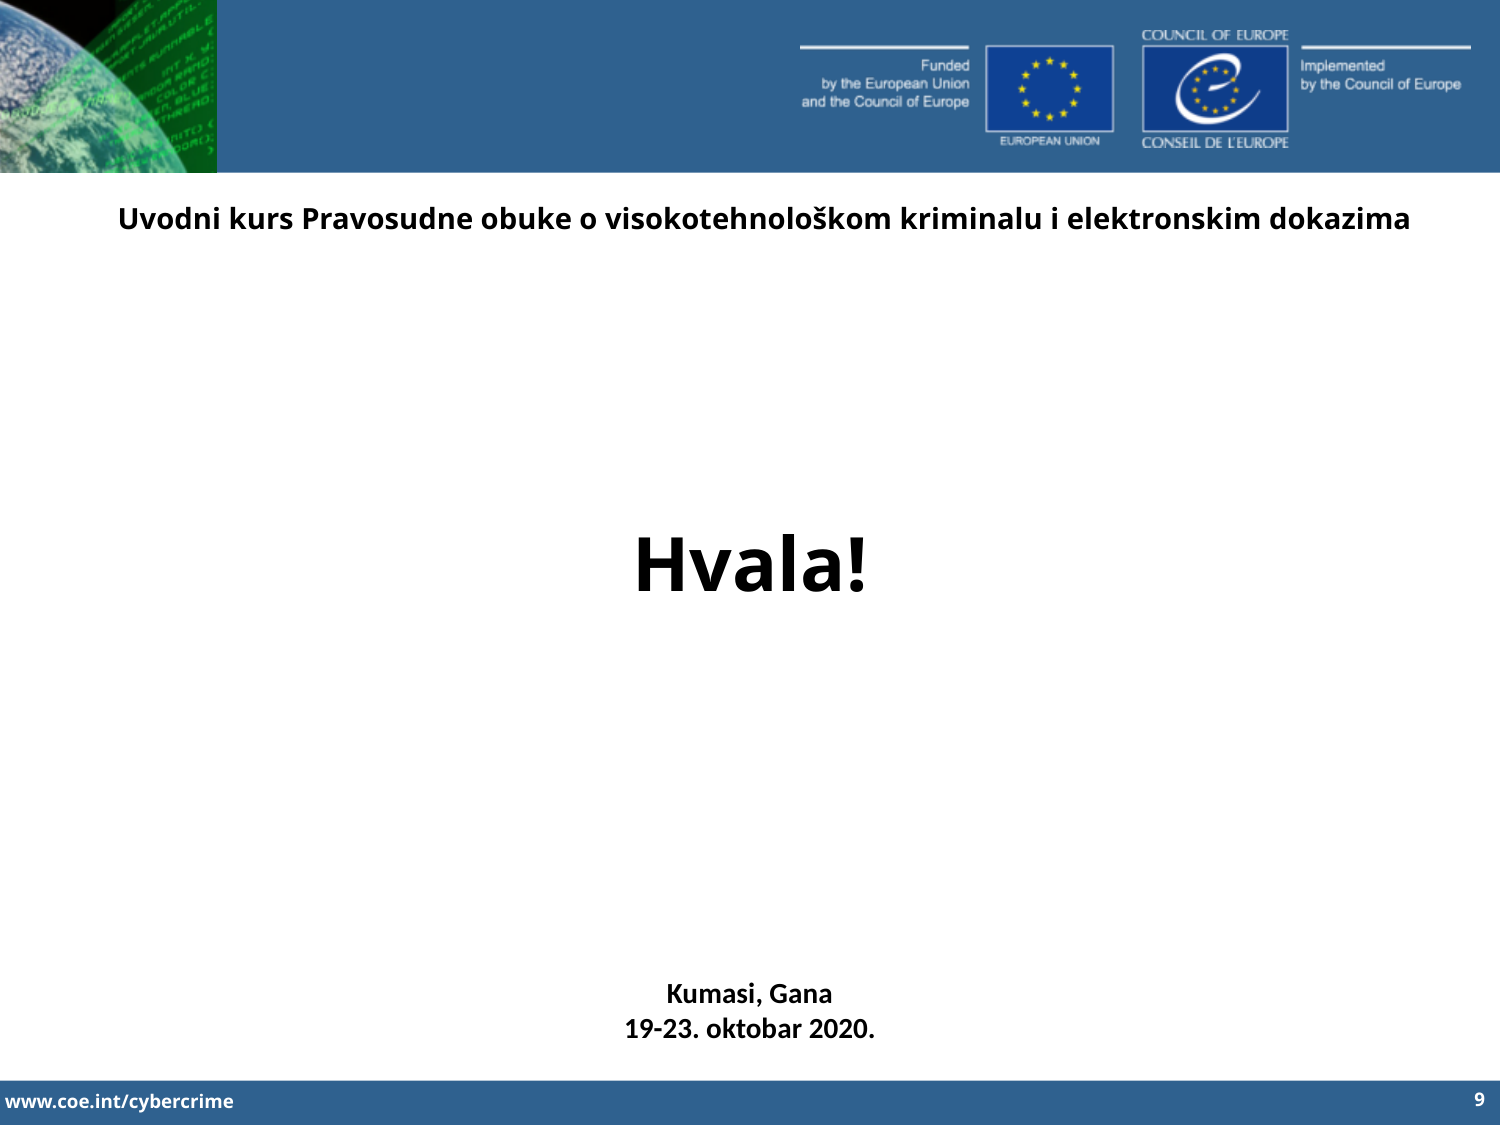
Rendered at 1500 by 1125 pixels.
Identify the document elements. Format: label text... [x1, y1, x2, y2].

text_box Uvodni kurs Pravosudne obuke o visokotehnološkom kriminalu i elektronskim dokazima [59, 193, 1471, 243]
picture [799, 30, 1471, 148]
picture [0, 1, 217, 173]
text_box Kumasi, Gana 19-23. oktobar 2020. [311, 966, 1189, 1052]
text_box Hvala! [44, 509, 1456, 615]
